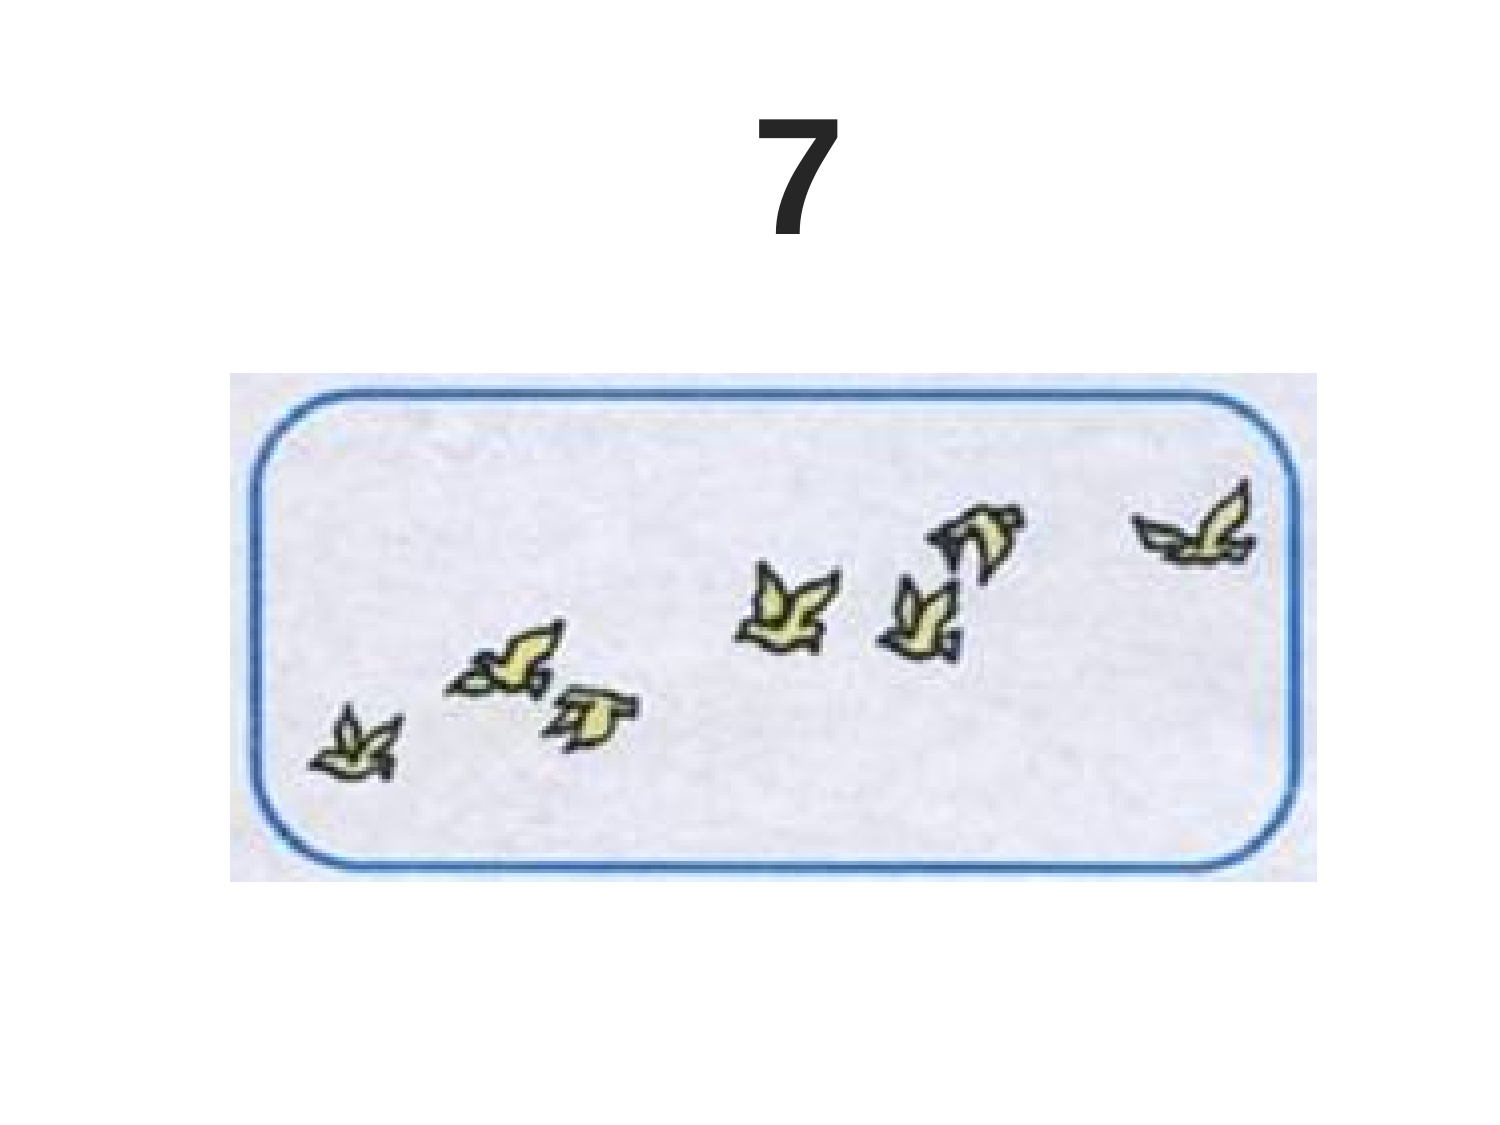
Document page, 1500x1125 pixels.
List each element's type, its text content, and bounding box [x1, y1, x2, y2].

title 7 [737, 112, 976, 276]
picture [230, 373, 1317, 882]
